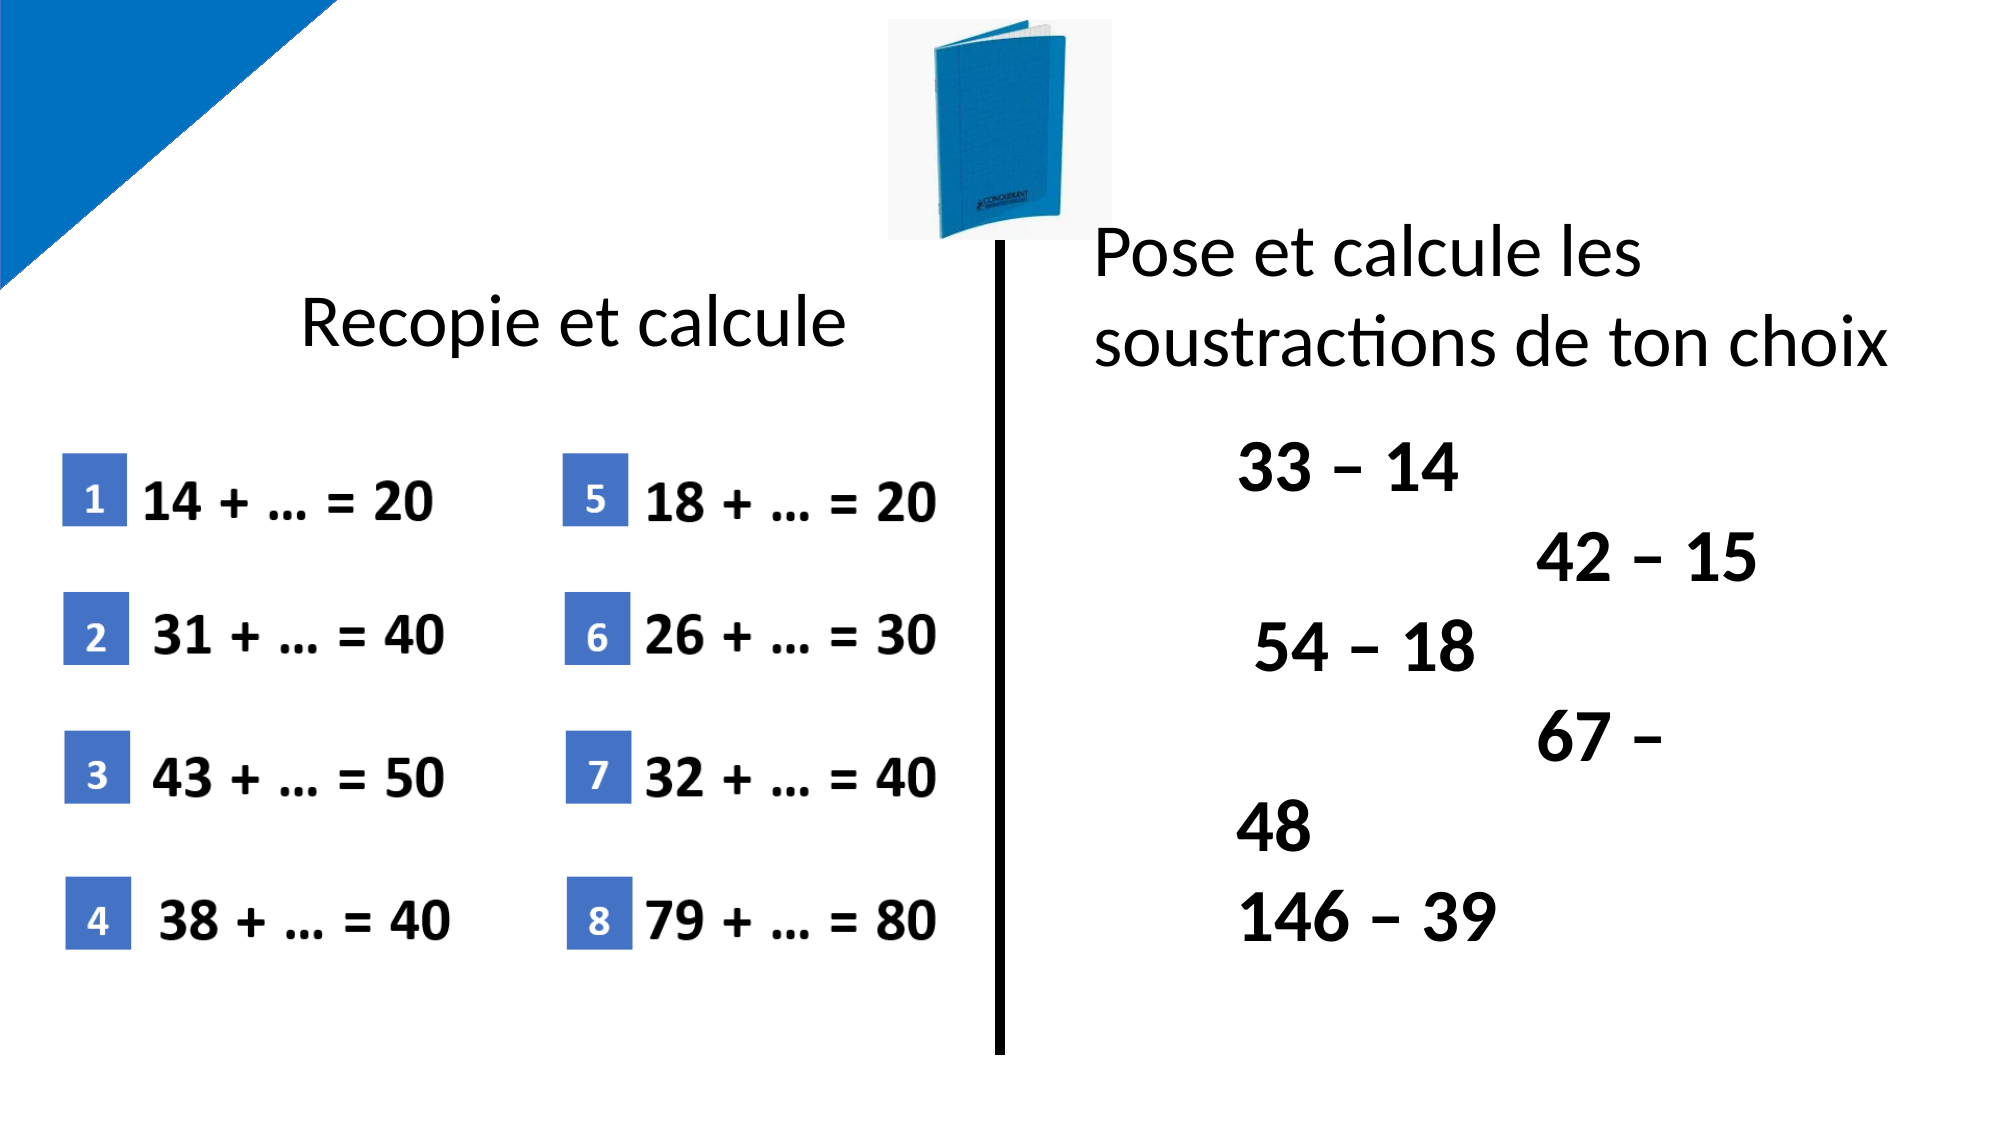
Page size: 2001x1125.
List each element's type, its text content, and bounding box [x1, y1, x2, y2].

text_box [0, 0, 337, 290]
picture [52, 445, 940, 958]
text_box 33 – 14 42 – 15 54 – 18 67 – 48 146 – 39 [1221, 408, 1795, 964]
picture [888, 19, 1112, 240]
text_box Recopie et calcule [285, 264, 880, 369]
text_box Pose et calcule les soustractions de ton choix [1078, 193, 1935, 389]
